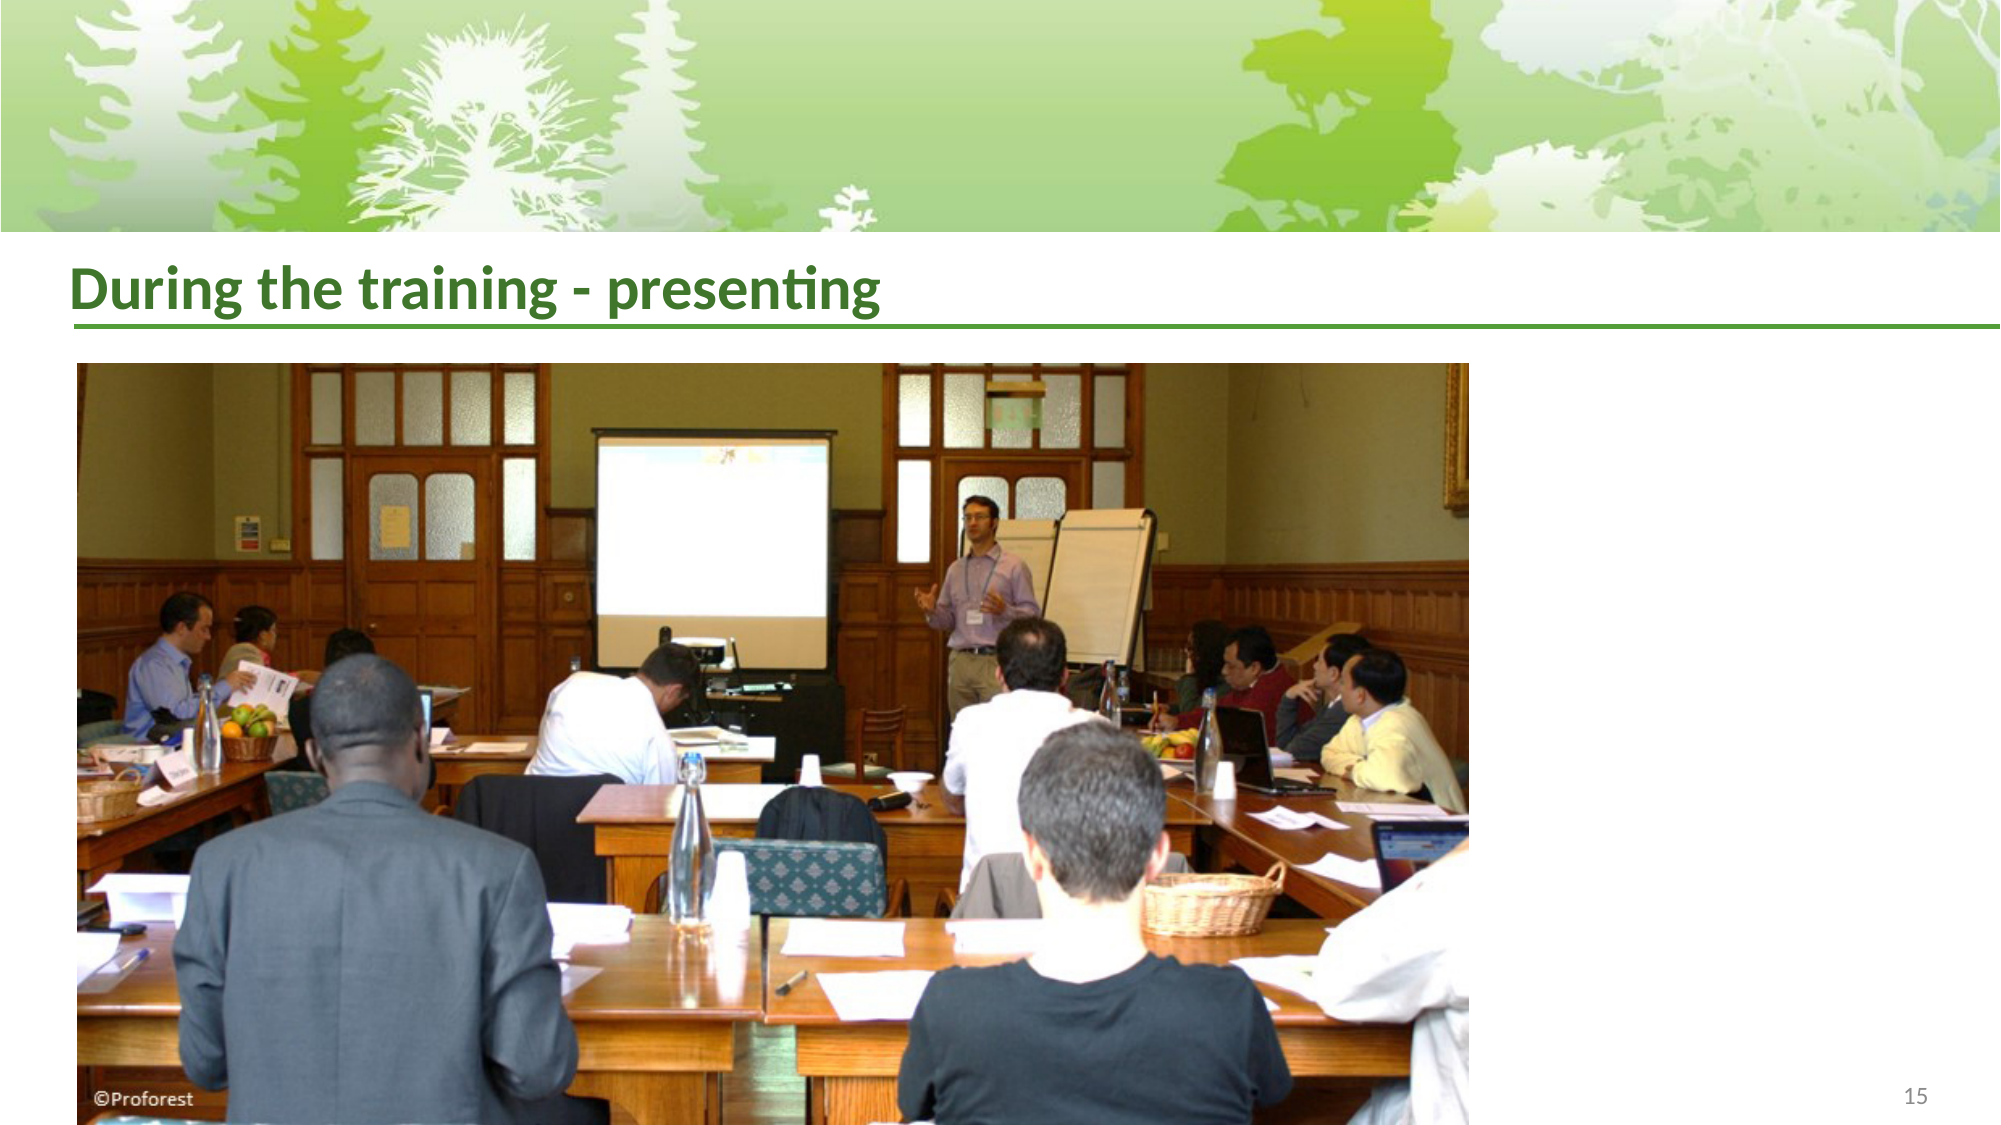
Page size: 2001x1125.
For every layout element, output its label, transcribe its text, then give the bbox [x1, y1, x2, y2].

title During the training - presenting [55, 106, 1330, 331]
picture [0, 0, 2000, 232]
slide_number 15 [1493, 1065, 1944, 1125]
picture [77, 363, 1469, 1125]
